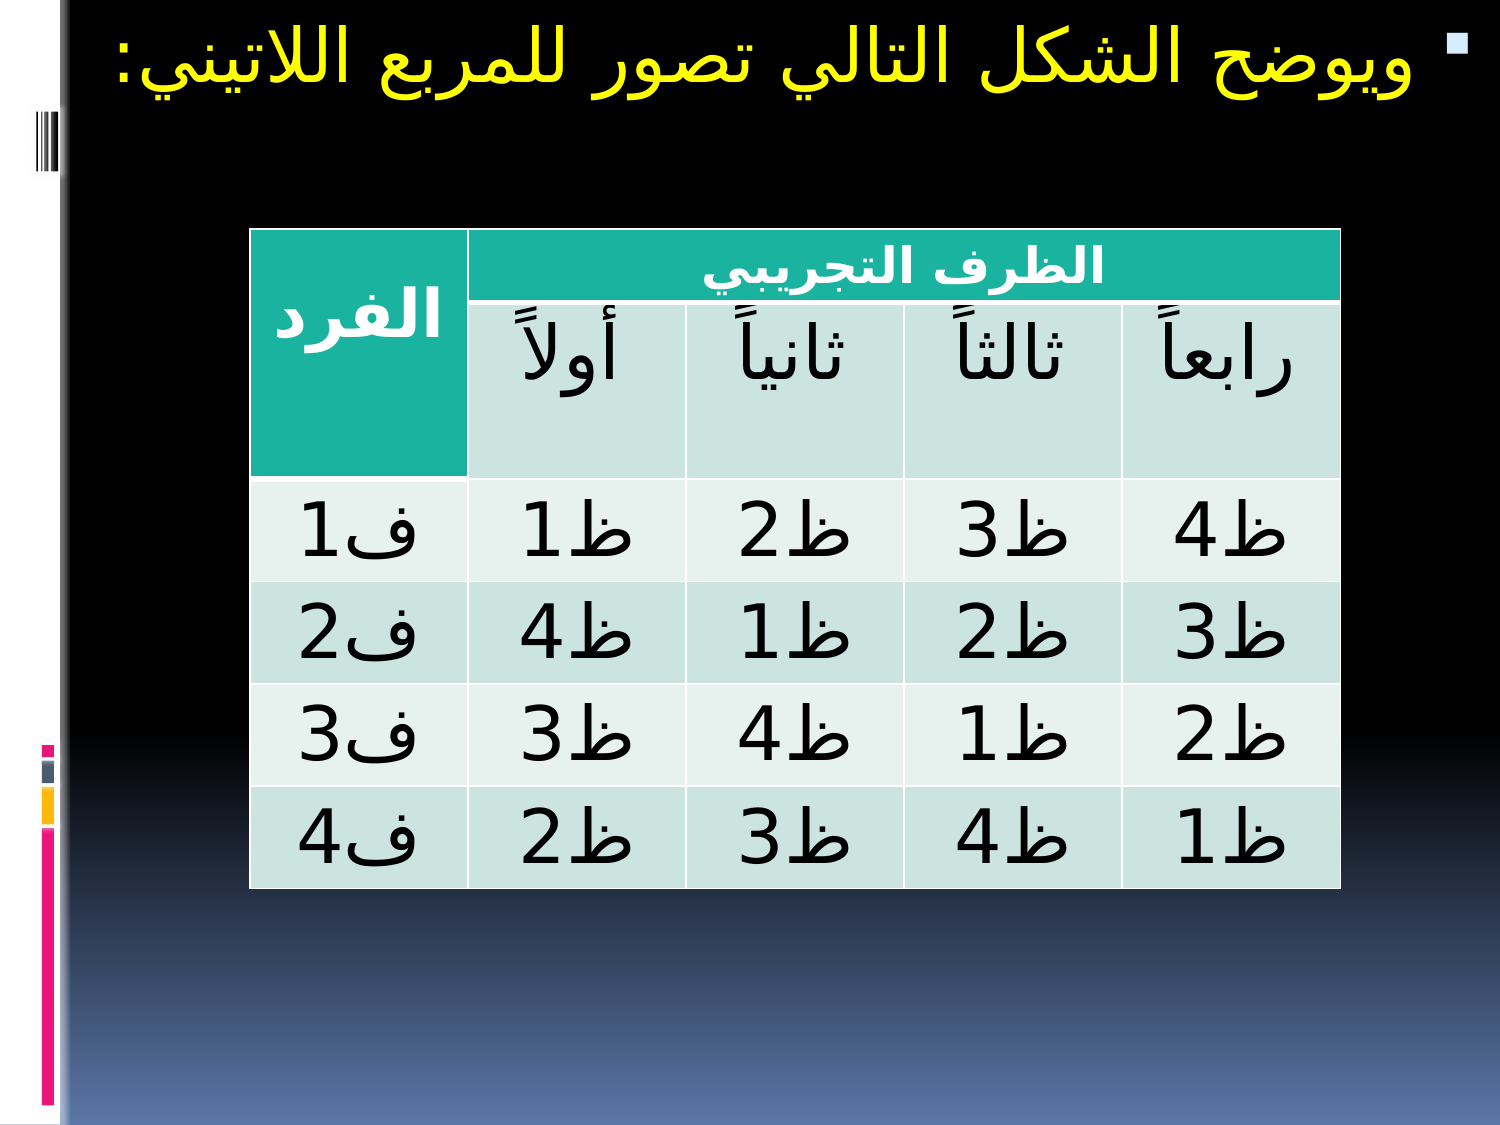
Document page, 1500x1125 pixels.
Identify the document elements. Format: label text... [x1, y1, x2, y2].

table_header الفرد [251, 230, 467, 476]
table_cell ظ2 [1123, 685, 1340, 785]
list ويوضح الشكل التالي تصور للمربع اللاتيني: [76, 0, 1500, 1125]
table_cell ظ4 [1123, 480, 1340, 581]
table_cell ظ2 [469, 787, 685, 888]
table_cell ظ1 [687, 582, 903, 683]
table_cell ف3 [251, 685, 467, 785]
table_cell ثالثاً [905, 305, 1121, 478]
table_cell ظ4 [687, 685, 903, 785]
table_cell ظ2 [905, 582, 1121, 683]
table_cell ظ1 [469, 480, 685, 581]
table_cell ثانياً [687, 305, 903, 478]
table_cell أولاً [469, 305, 685, 478]
table_cell رابعاً [1123, 305, 1340, 478]
table_cell ظ4 [469, 582, 685, 683]
table_cell ظ3 [687, 787, 903, 888]
table_cell ظ1 [905, 685, 1121, 785]
table_cell ف4 [251, 787, 467, 888]
table_cell ظ4 [905, 787, 1121, 888]
table_cell ظ3 [469, 685, 685, 785]
table_cell ف2 [251, 582, 467, 683]
table_cell ظ2 [687, 480, 903, 581]
table_header الظرف التجريبي [469, 230, 1340, 300]
table_cell ظ3 [905, 480, 1121, 581]
table_cell ف1 [251, 482, 467, 581]
table_cell ظ3 [1123, 582, 1340, 683]
table_cell ظ1 [1123, 787, 1340, 888]
